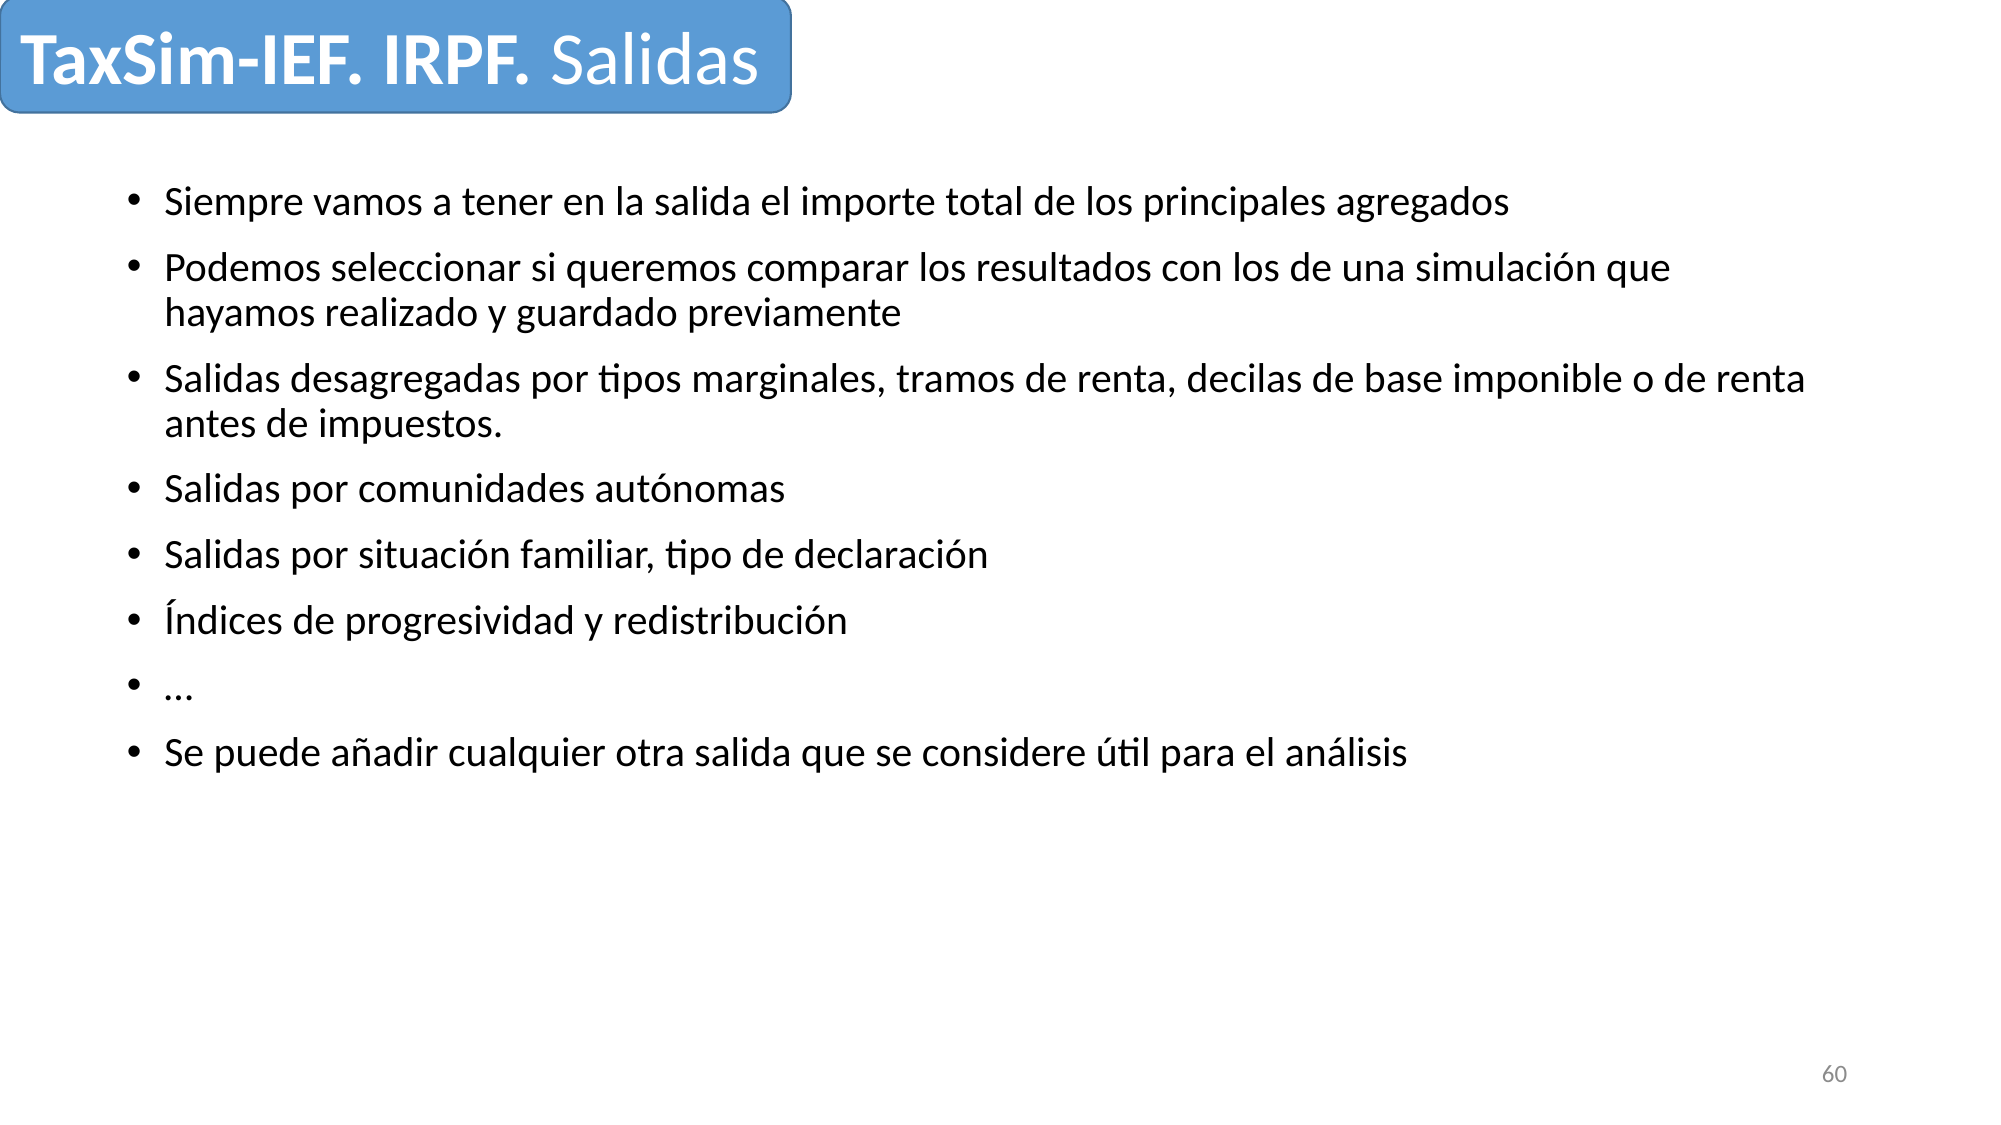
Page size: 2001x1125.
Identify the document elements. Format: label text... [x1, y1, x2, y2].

slide_number 60 [1412, 1042, 1863, 1103]
text_box TaxSim-IEF. IRPF. Salidas [0, 0, 792, 114]
list Siempre vamos a tener en la salida el importe total de los principales agregados Podemos seleccionar si queremos comparar los resultados con los de una simulación que hayamos realizado y guardado previamente Salidas desagregadas por tipos marginales, tramos de renta, decilas de base imponible o de renta antes de impuestos. Salidas por comunidades autónomas Salidas por situación familiar, tipo de declaración Índices de progresividad y redistribución … Se puede añadir cualquier otra salida que se considere útil para el análisis [111, 171, 1837, 886]
